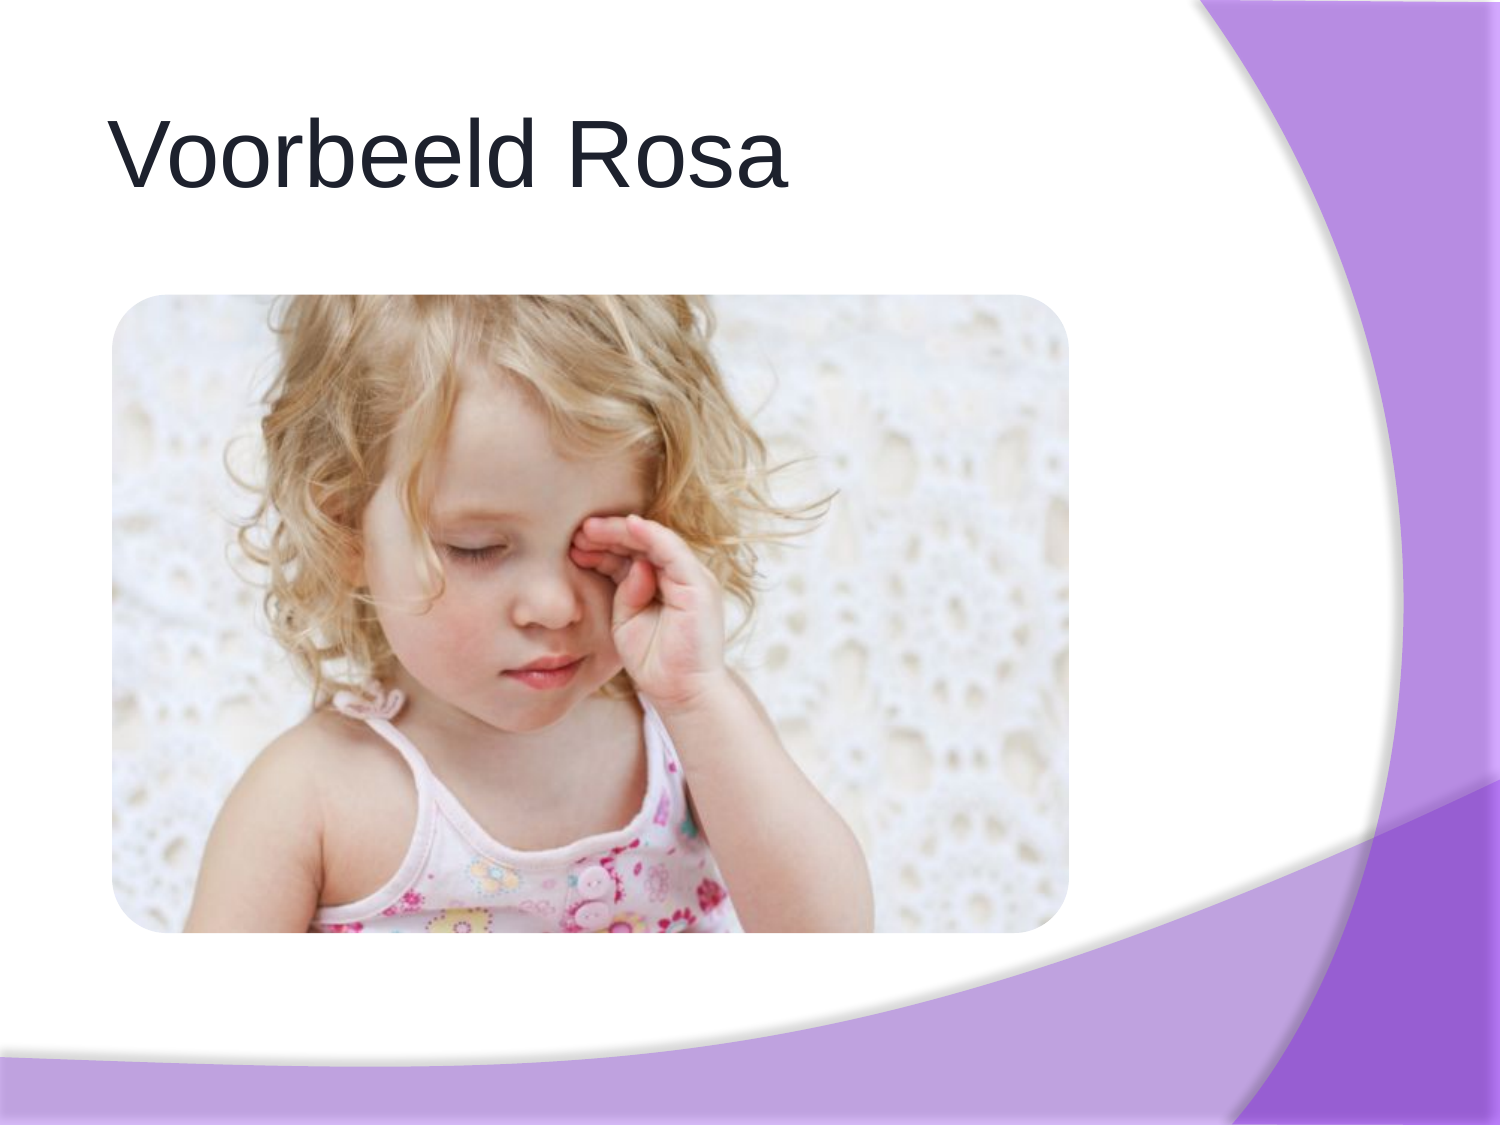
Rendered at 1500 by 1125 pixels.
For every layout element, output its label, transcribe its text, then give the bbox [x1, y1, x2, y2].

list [111, 294, 1070, 934]
title Voorbeeld Rosa [100, 90, 1300, 209]
